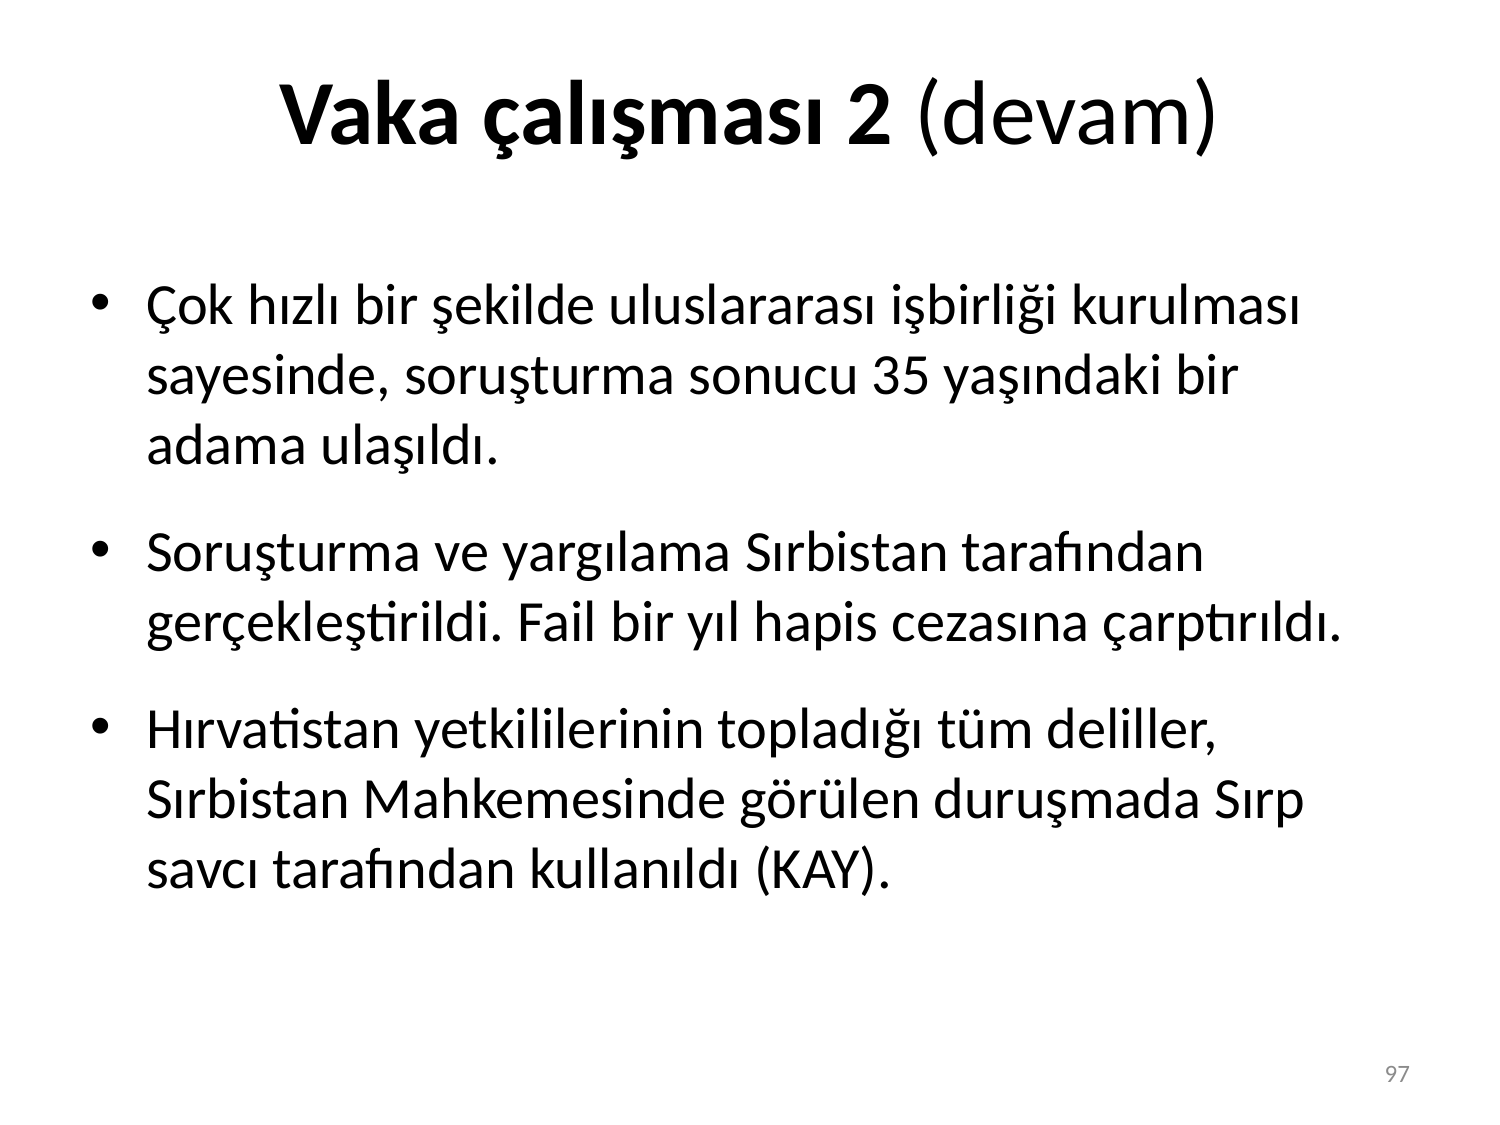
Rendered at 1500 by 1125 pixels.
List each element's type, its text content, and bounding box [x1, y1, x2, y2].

slide_number 97 [1074, 1042, 1425, 1103]
list Çok hızlı bir şekilde uluslararası işbirliği kurulması sayesinde, soruşturma sonucu 35 yaşındaki bir adama ulaşıldı. Soruşturma ve yargılama Sırbistan tarafından gerçekleştirildi. Fail bir yıl hapis cezasına çarptırıldı. Hırvatistan yetkililerinin topladığı tüm deliller, Sırbistan Mahkemesinde görülen duruşmada Sırp savcı tarafından kullanıldı (KAY). [75, 258, 1425, 1005]
title Vaka çalışması 2 (devam) [75, 45, 1425, 187]
